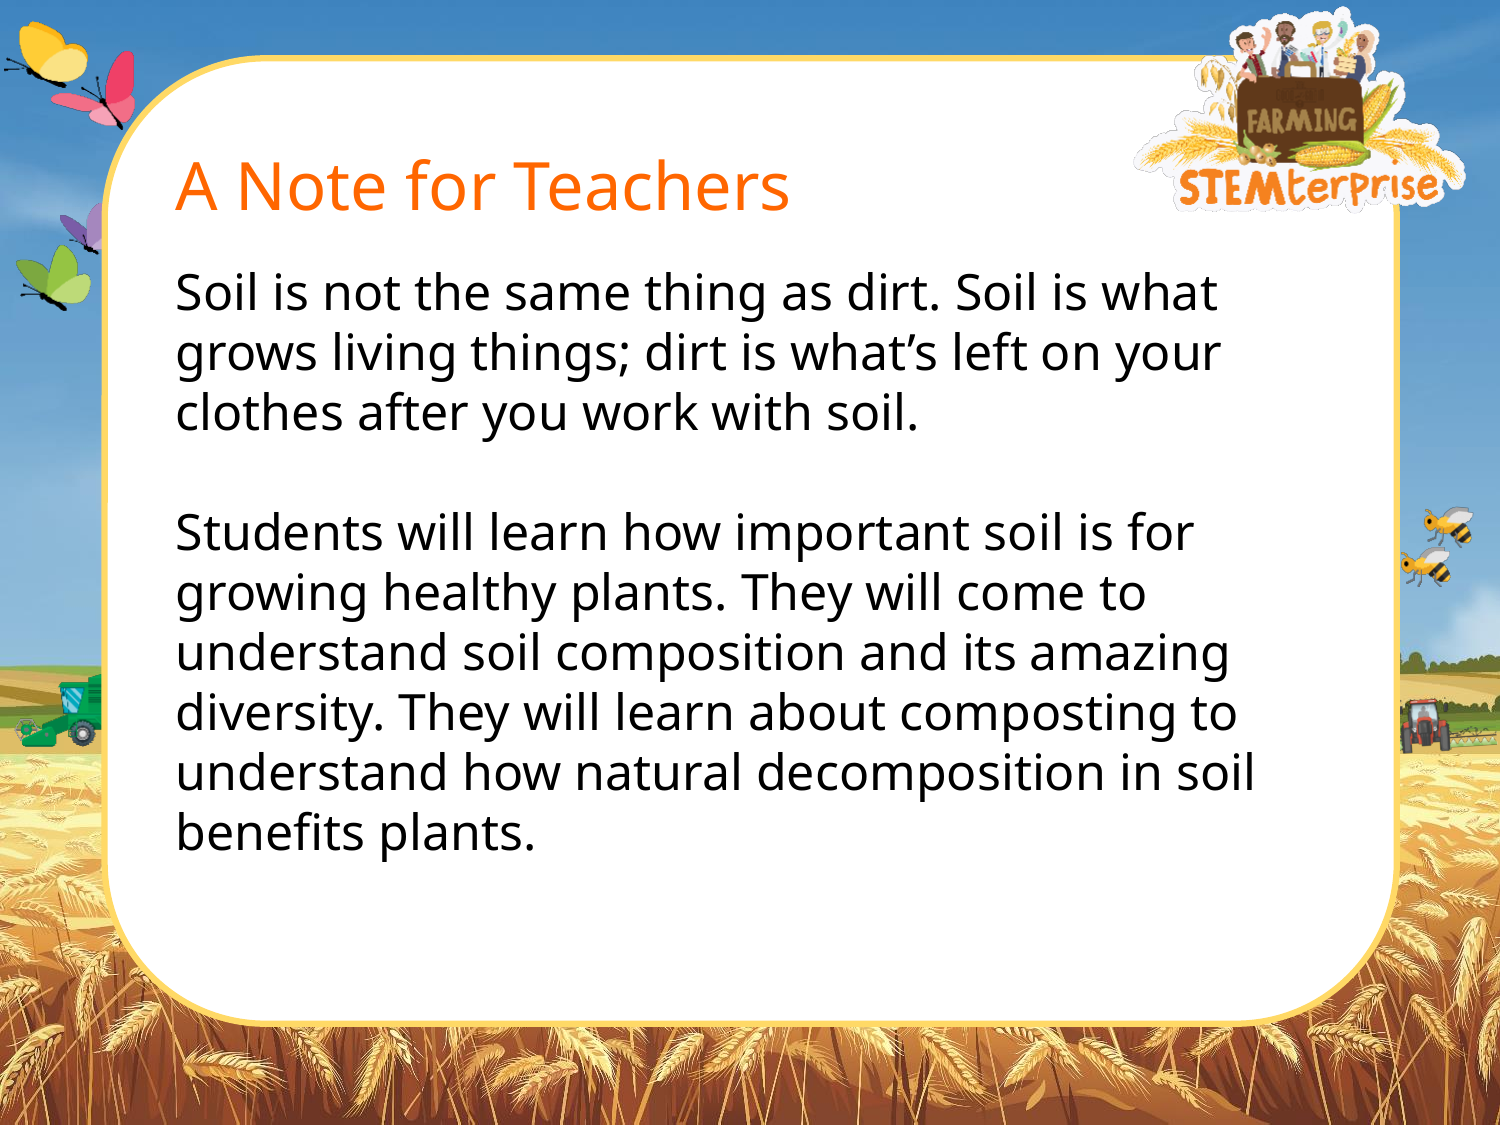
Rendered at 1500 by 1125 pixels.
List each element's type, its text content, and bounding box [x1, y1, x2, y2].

picture [0, 0, 1500, 1125]
list Soil is not the same thing as dirt. Soil is what grows living things; dirt is what’s left on your clothes after you work with soil. Students will learn how important soil is for growing healthy plants. They will come to understand soil composition and its amazing diversity. They will learn about composting to understand how natural decomposition in soil benefits plants. [160, 253, 1378, 1030]
title A Note for Teachers [160, 125, 1135, 253]
